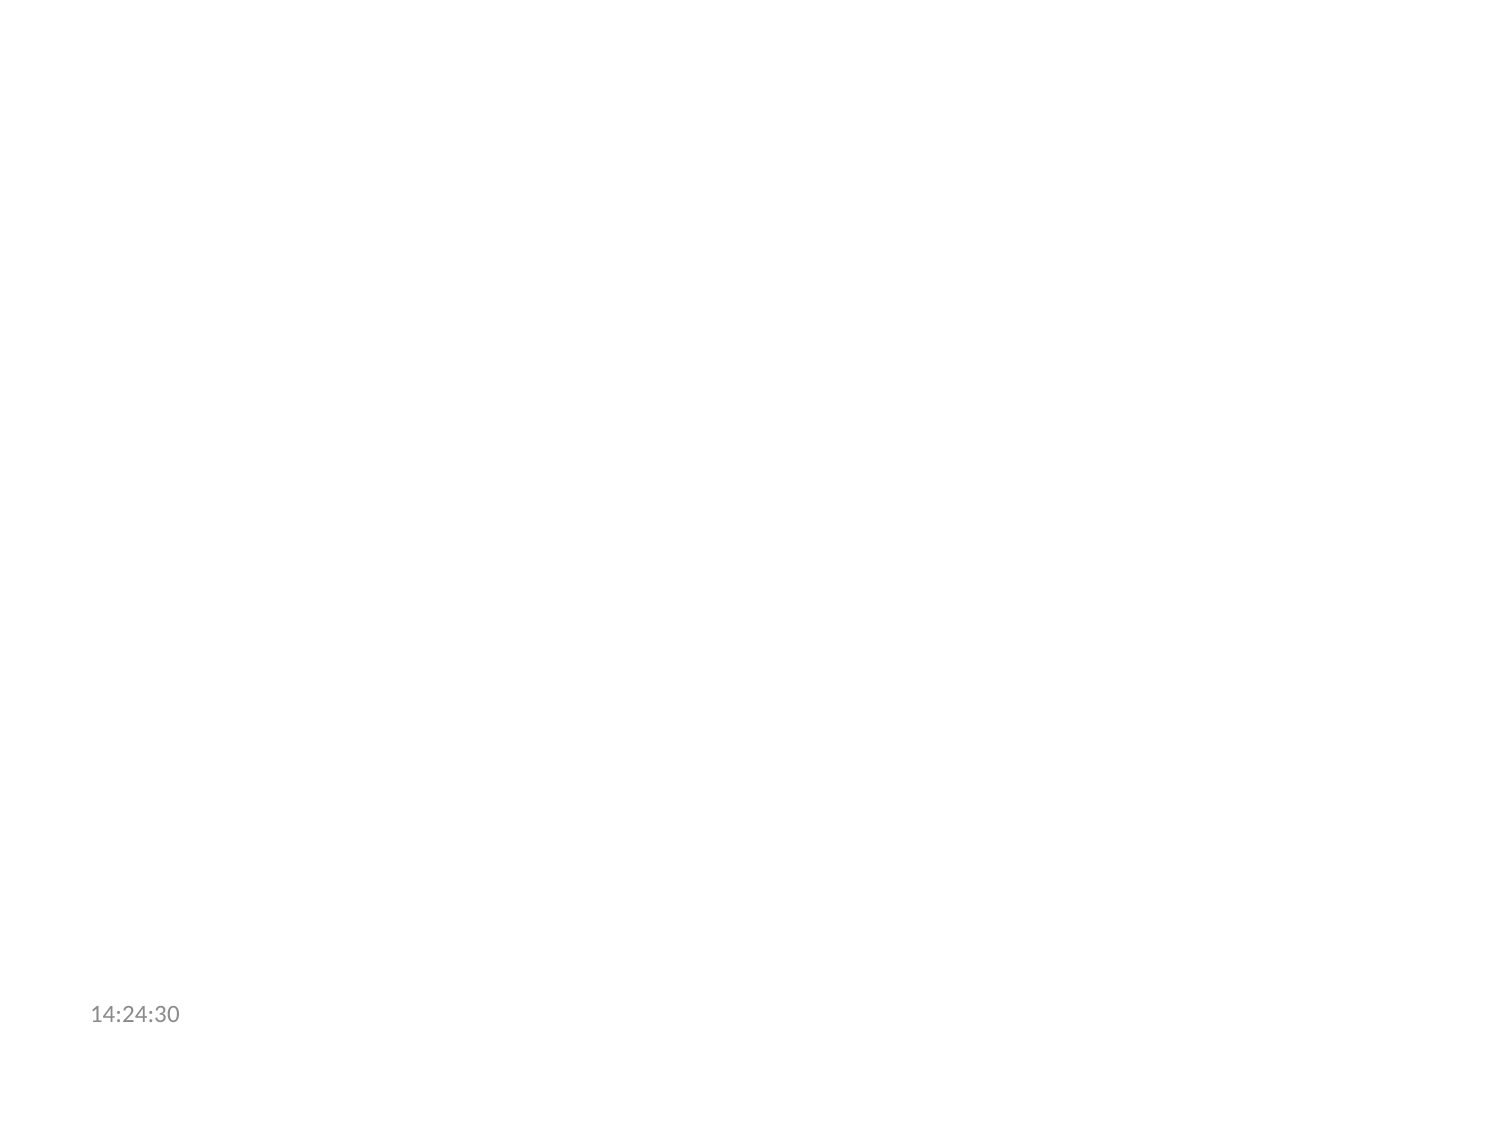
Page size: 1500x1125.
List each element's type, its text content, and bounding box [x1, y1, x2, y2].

text_box 15:35:09 [75, 982, 425, 1043]
